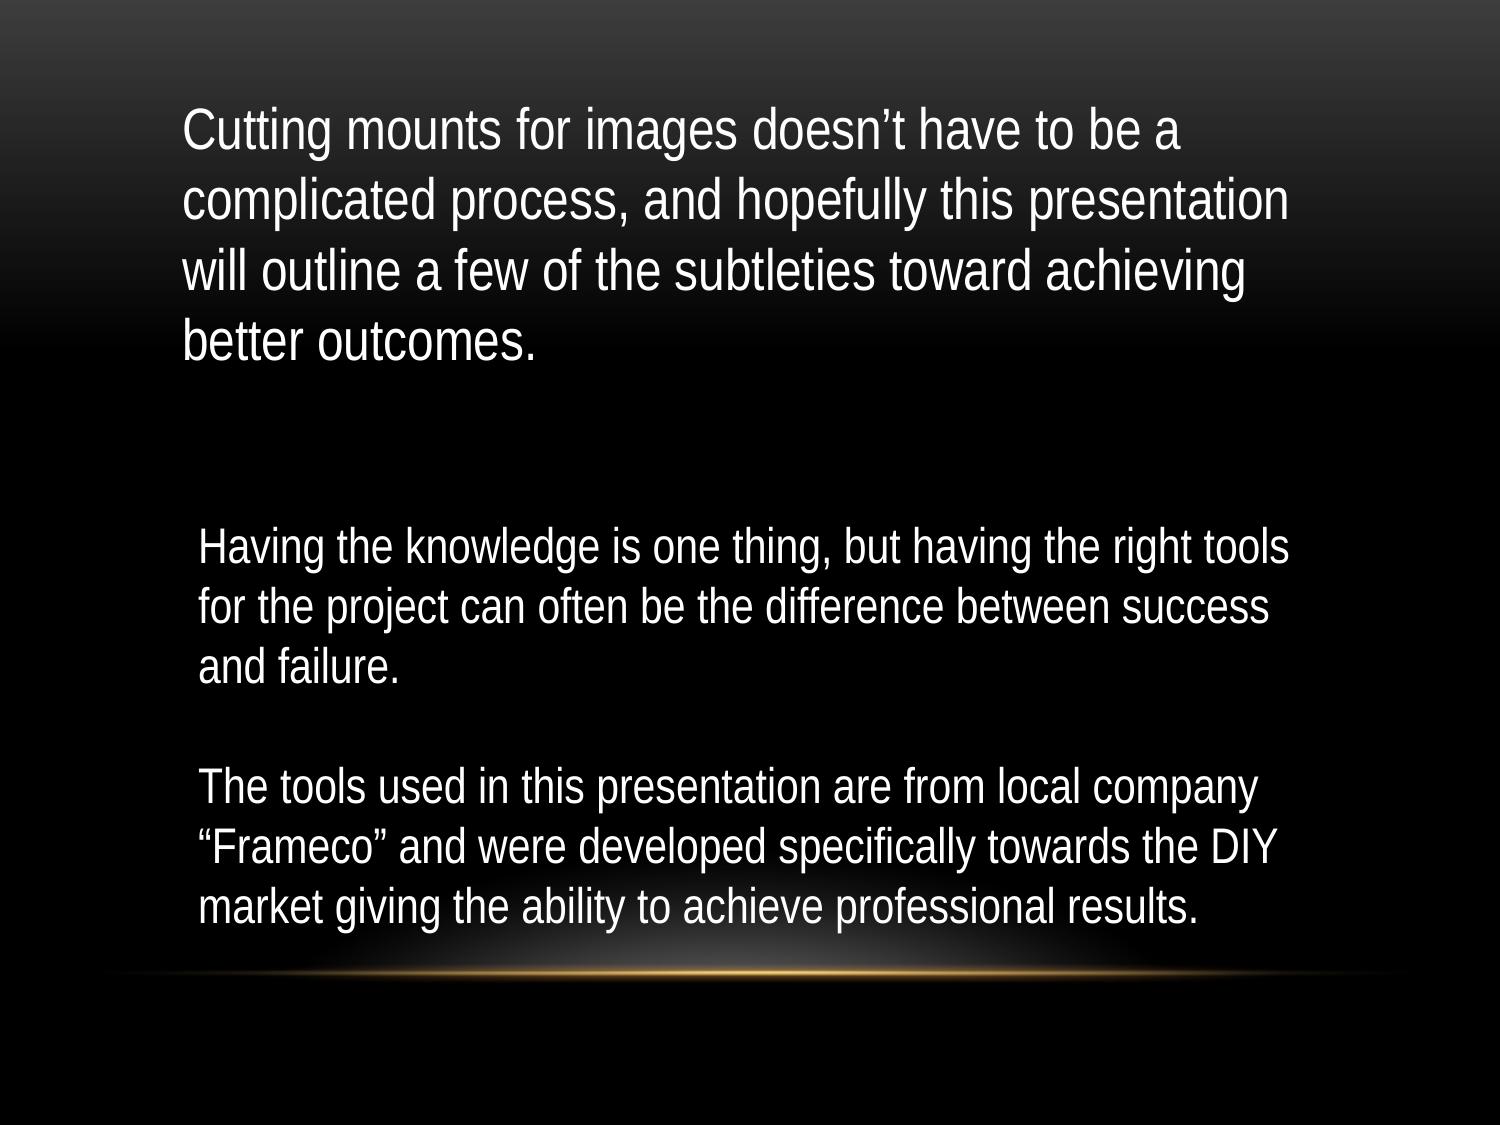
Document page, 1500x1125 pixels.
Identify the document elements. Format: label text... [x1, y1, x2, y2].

text_box Cutting mounts for images doesn’t have to be a complicated process, and hopefully this presentation will outline a few of the subtleties toward achieving better outcomes. [167, 84, 1368, 379]
picture [0, 0, 1500, 1125]
text_box Having the knowledge is one thing, but having the right tools for the project can often be the difference between success and failure. The tools used in this presentation are from local company “Frameco” and were developed specifically towards the DIY market giving the ability to achieve professional results. [183, 506, 1317, 941]
